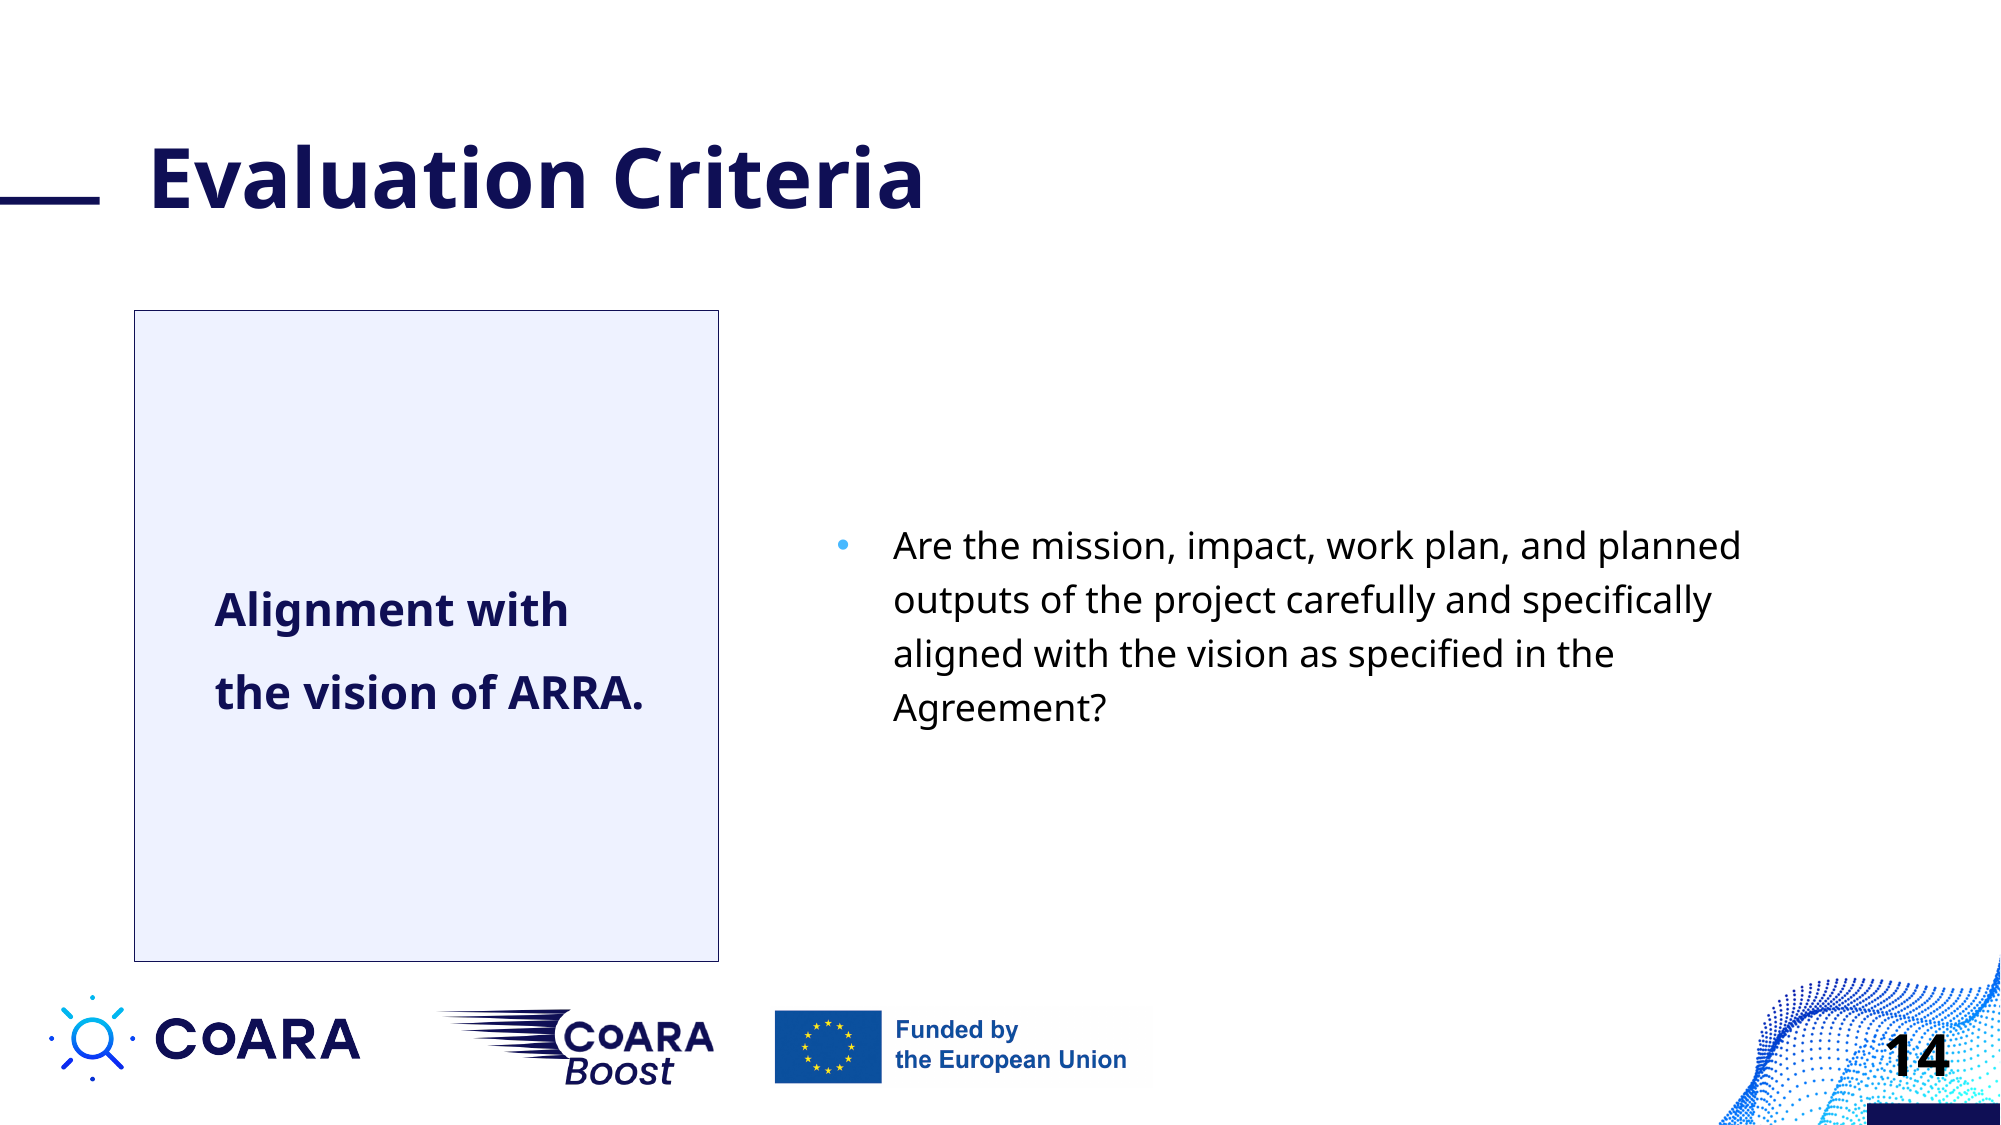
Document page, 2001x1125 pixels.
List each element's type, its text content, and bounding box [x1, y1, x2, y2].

picture [49, 995, 361, 1082]
list Alignment with the vision of ARRA. [134, 310, 719, 962]
slide_number 14 [1790, 1010, 1966, 1092]
list Are the mission, impact, work plan, and planned outputs of the project carefully and specifically aligned with the vision as specified in the Agreement? [821, 310, 1868, 962]
picture [1718, 955, 2001, 1124]
title Evaluation Criteria [132, 118, 1868, 311]
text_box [435, 986, 1153, 1098]
